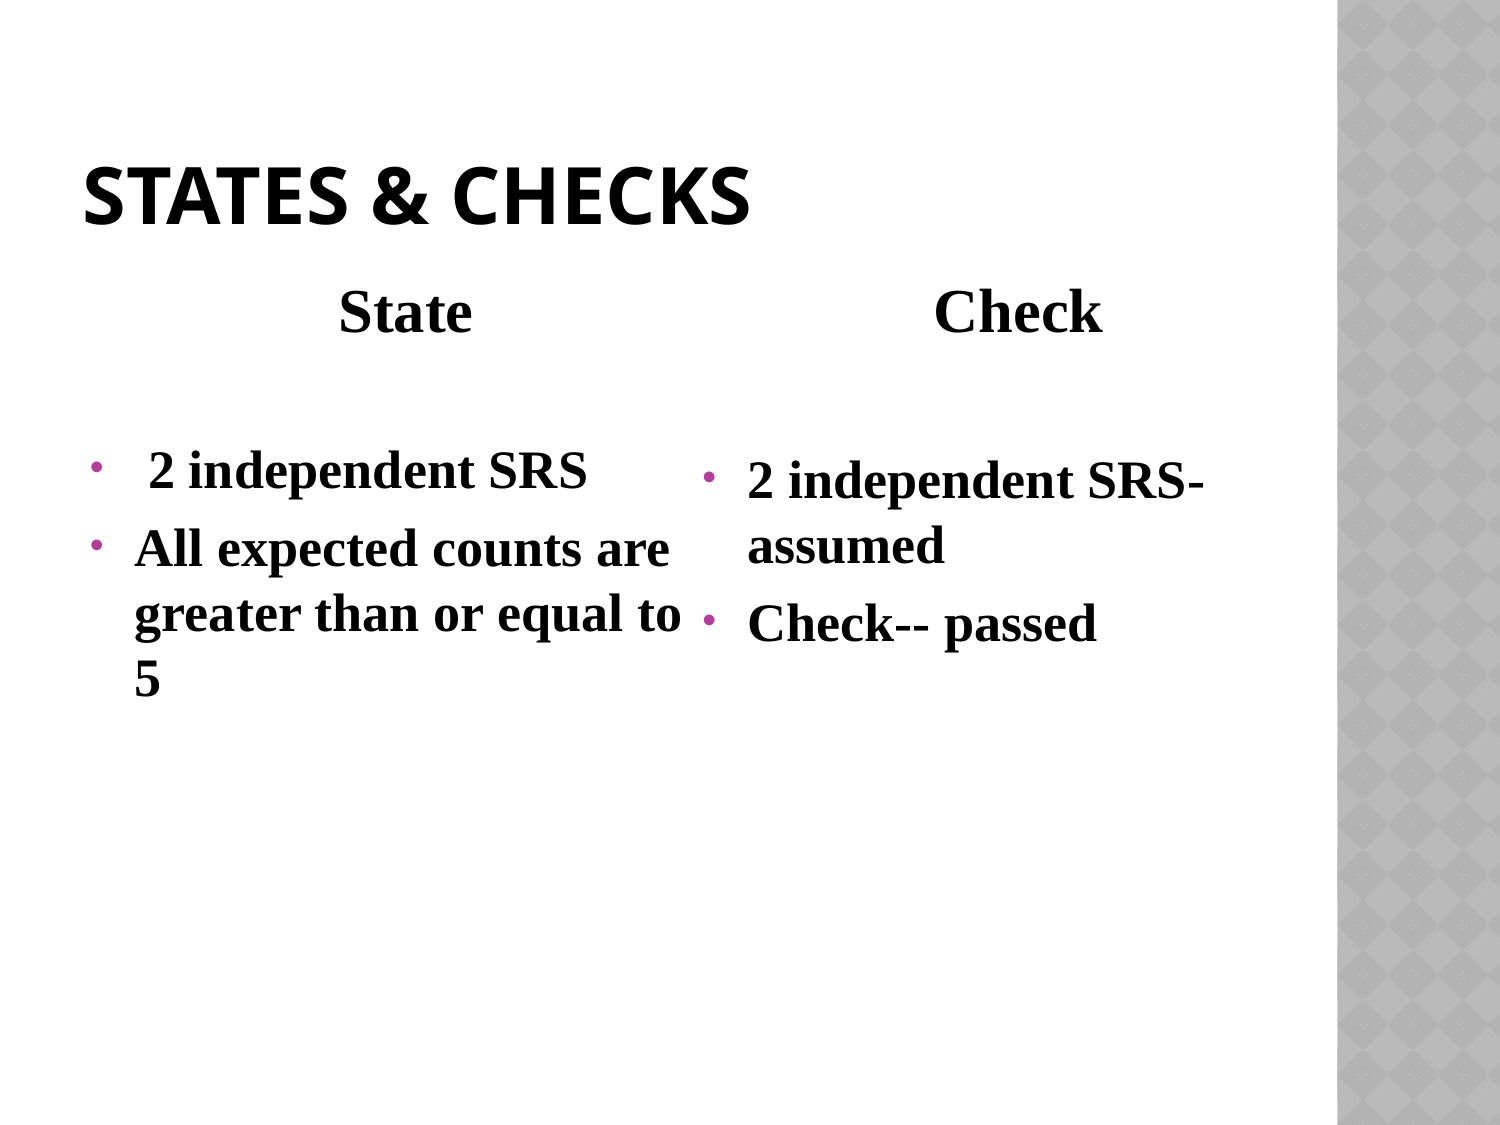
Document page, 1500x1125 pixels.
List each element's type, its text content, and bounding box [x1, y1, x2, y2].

list State 2 independent SRS All expected counts are greater than or equal to 5 [75, 262, 687, 1005]
text_box Check 2 independent SRS- assumed Check-- passed [687, 262, 1350, 1005]
title States & checks [75, 52, 1263, 240]
